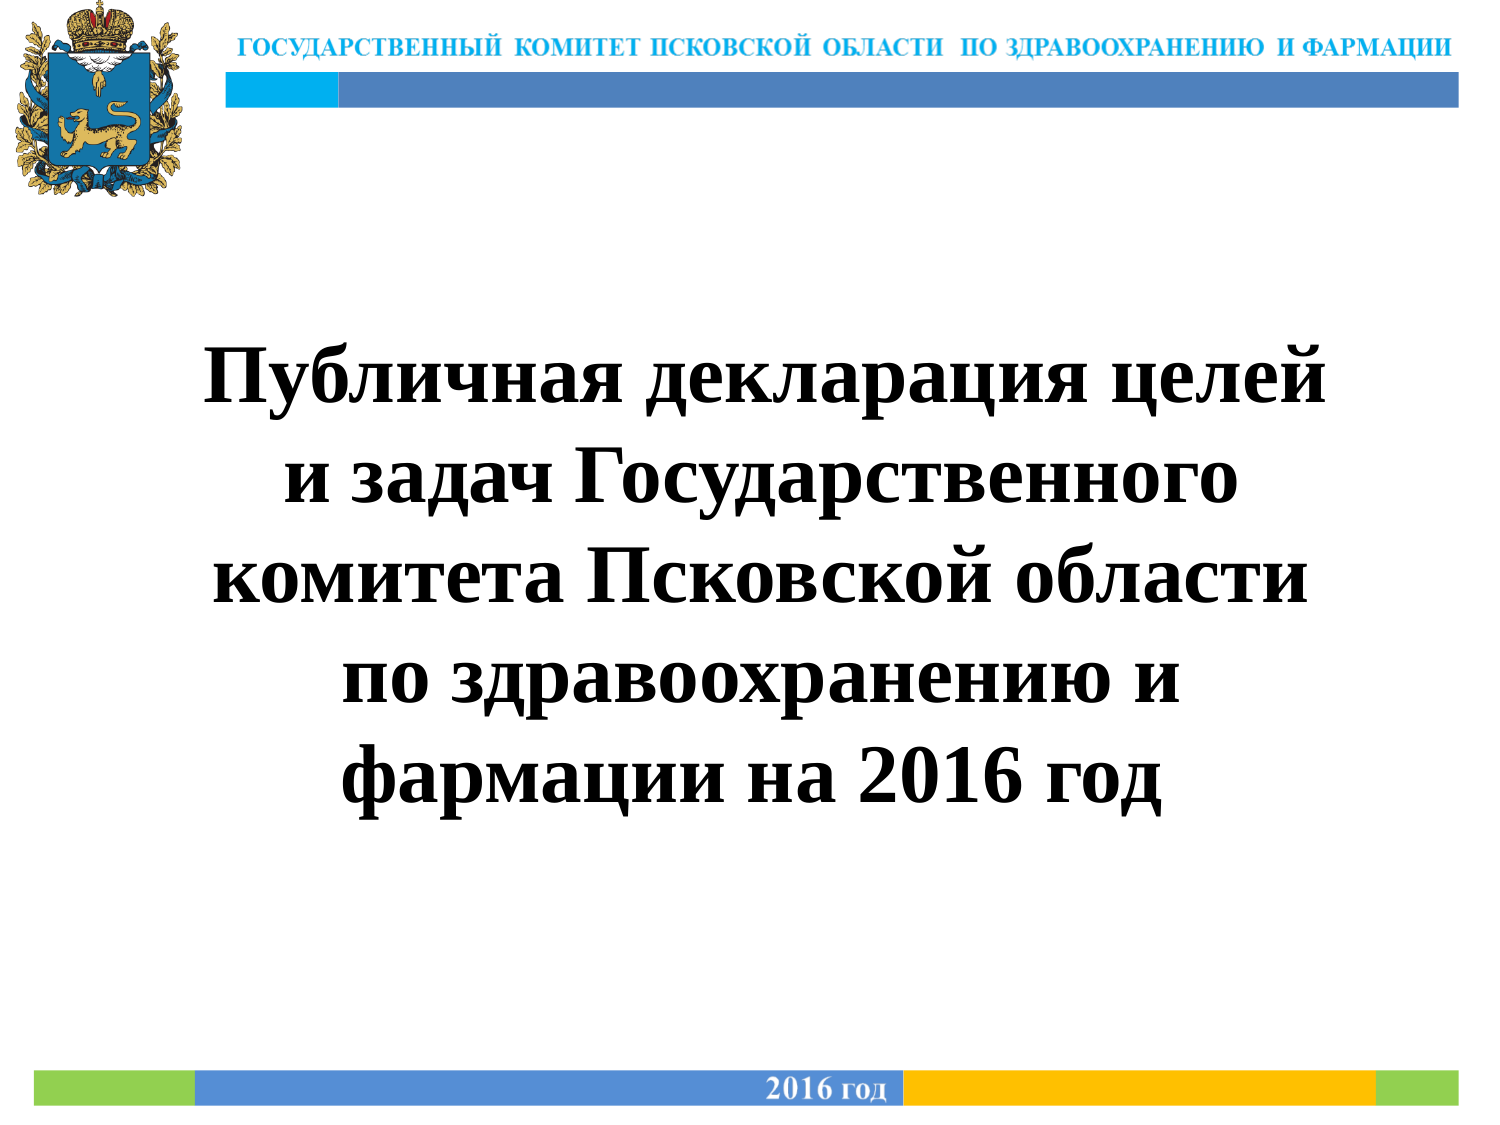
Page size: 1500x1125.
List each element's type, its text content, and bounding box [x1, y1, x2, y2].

picture [0, 0, 197, 197]
picture [206, 16, 1482, 77]
picture [714, 1056, 940, 1125]
text_box Публичная декларация целей и задач Государственного комитета Псковской области по здравоохранению и фармации на 2016 год [159, 267, 1365, 827]
